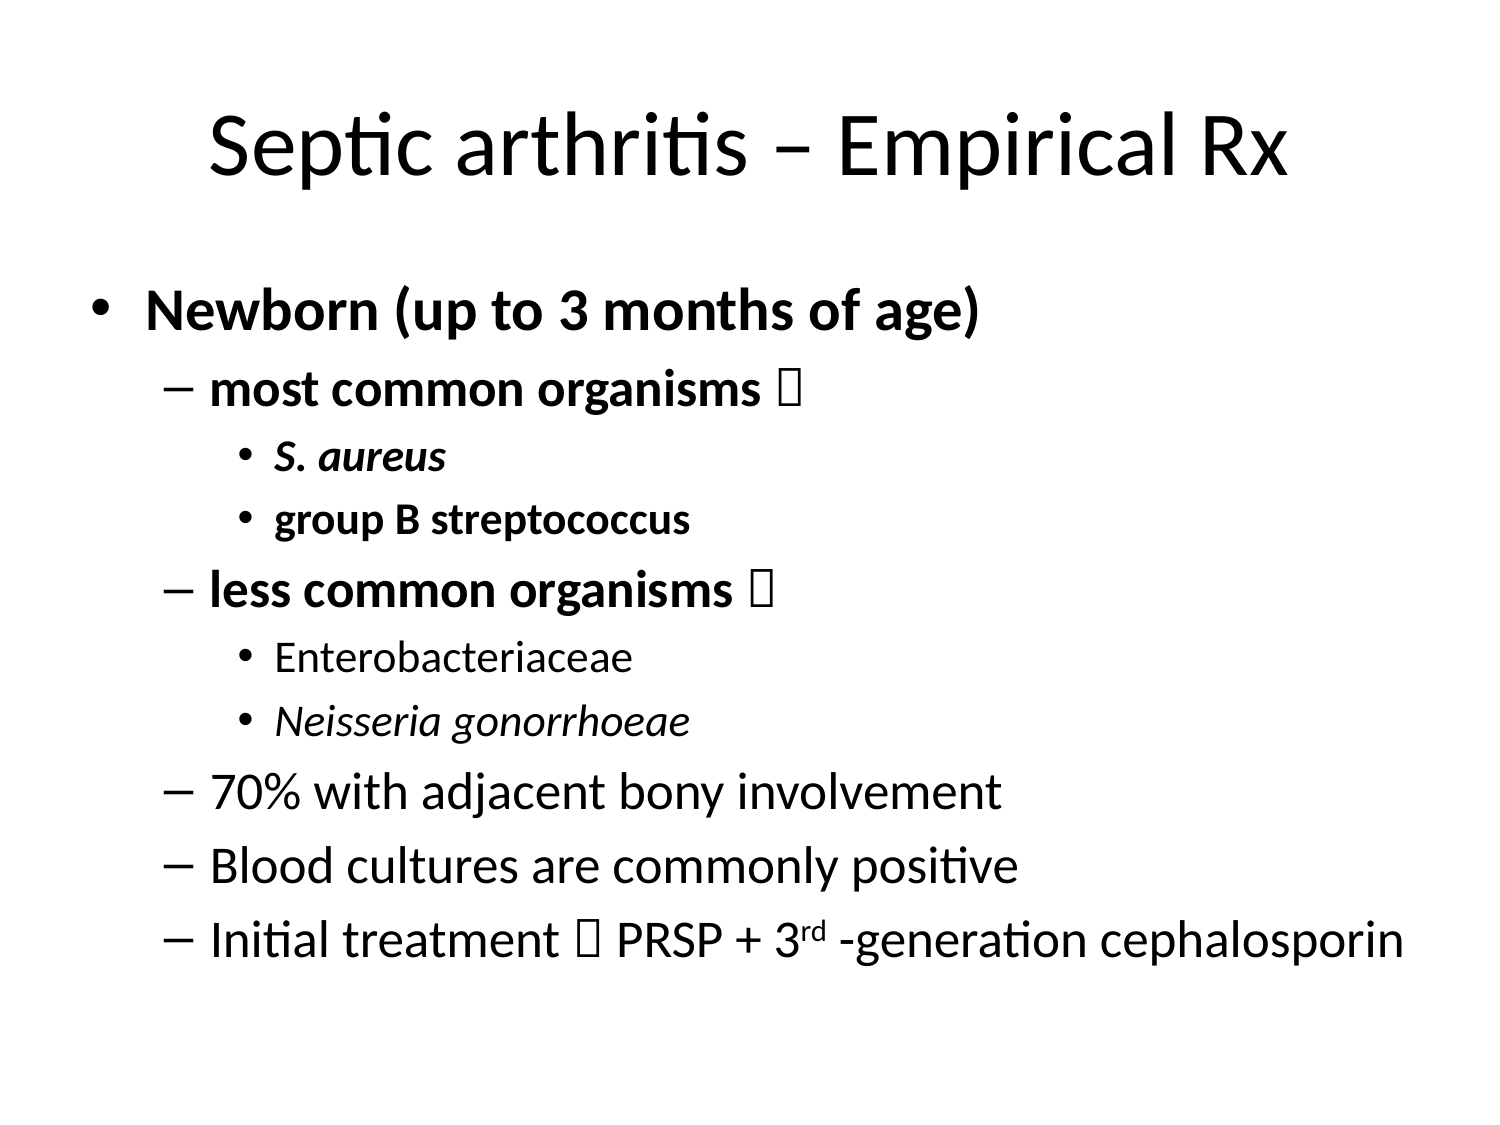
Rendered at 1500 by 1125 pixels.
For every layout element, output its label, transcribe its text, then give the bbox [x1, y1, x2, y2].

title Septic arthritis – Empirical Rx [75, 45, 1425, 233]
list Newborn (up to 3 months of age) most common organisms  S. aureus group B streptococcus less common organisms  Enterobacteriaceae Neisseria gonorrhoeae 70% with adjacent bony involvement Blood cultures are commonly positive Initial treatment  PRSP + 3rd -generation cephalosporin [75, 262, 1425, 1005]
